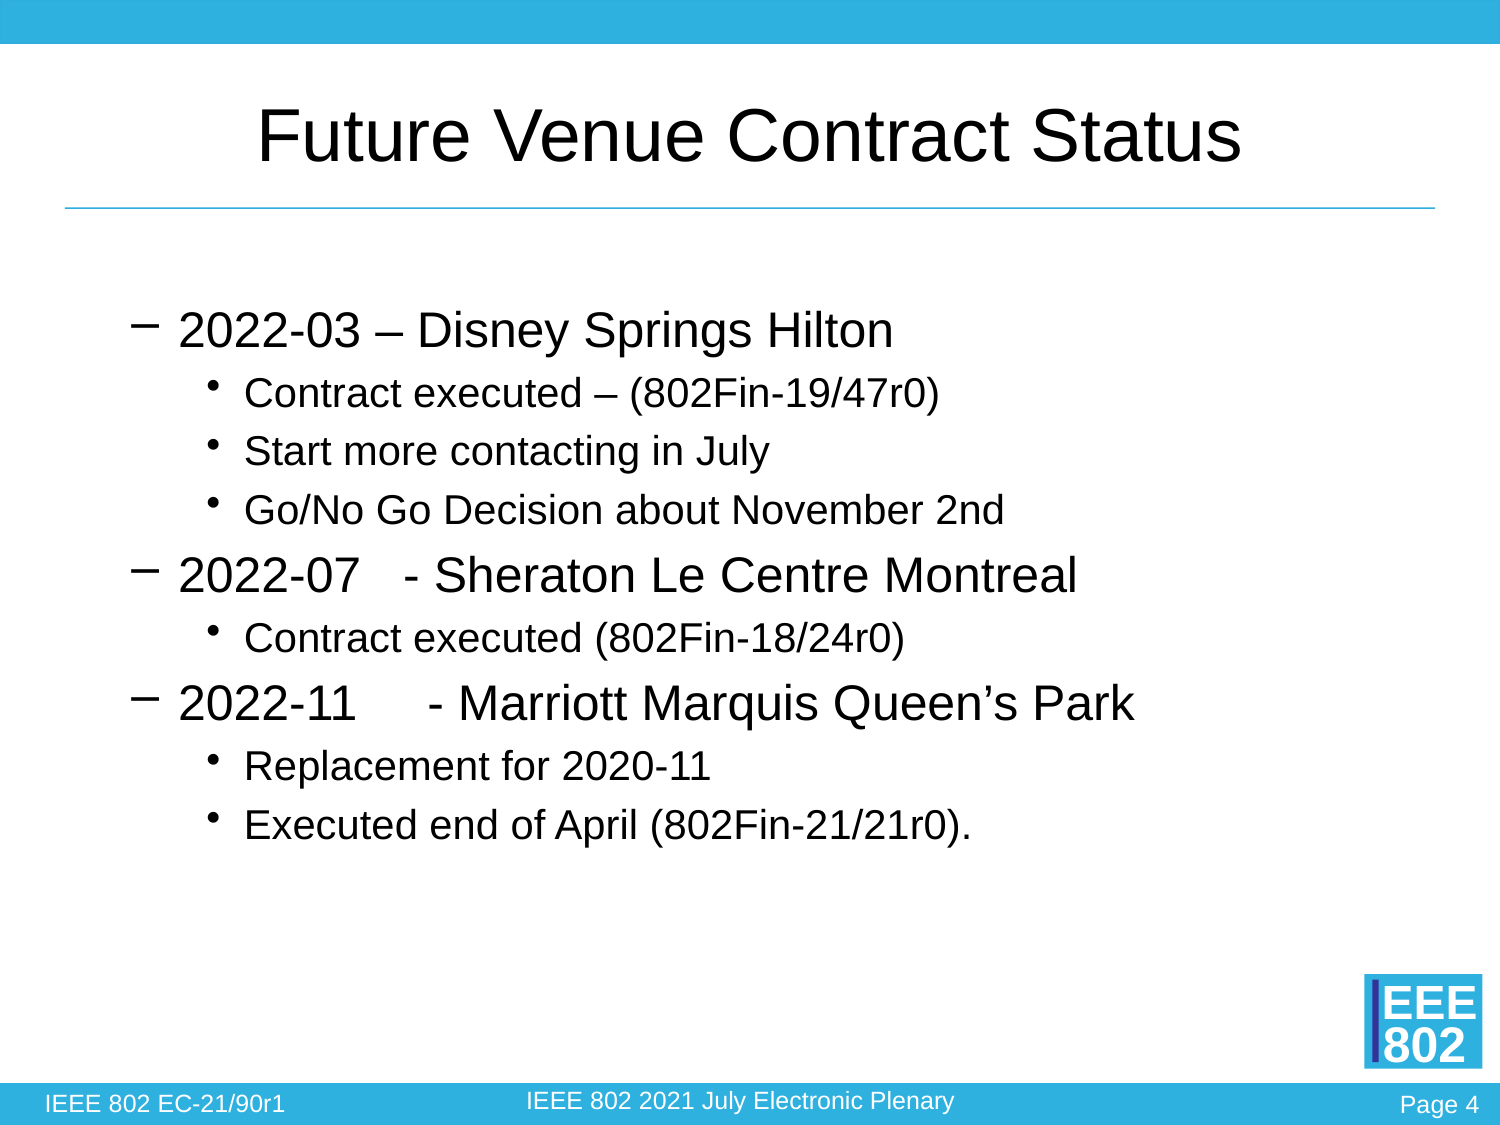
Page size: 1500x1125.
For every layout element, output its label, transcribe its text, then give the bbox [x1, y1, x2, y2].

title Future Venue Contract Status [75, 66, 1425, 197]
footer IEEE 802 EC-21/90r1 [5, 1080, 325, 1125]
list 2022-03 – Disney Springs Hilton Contract executed – (802Fin-19/47r0) Start more contacting in July Go/No Go Decision about November 2nd 2022-07 - Sheraton Le Centre Montreal Contract executed (802Fin-18/24r0) 2022-11 - Marriott Marquis Queen’s Park Replacement for 2020-11 Executed end of April (802Fin-21/21r0). [41, 220, 1392, 963]
